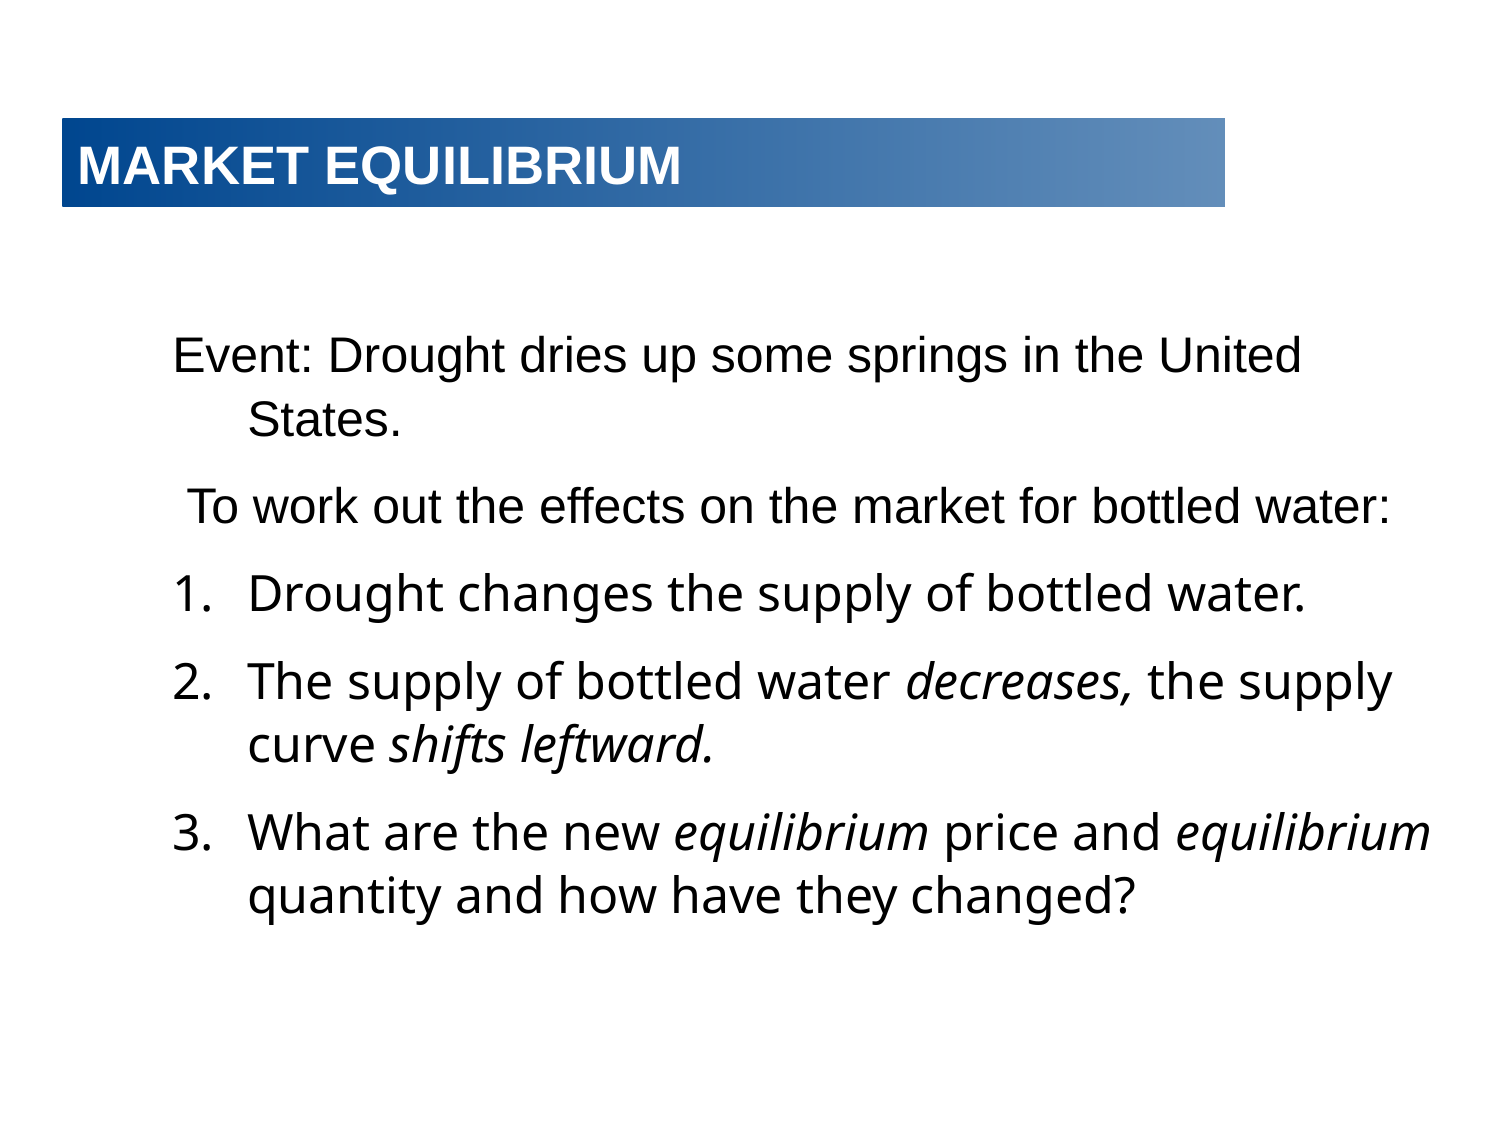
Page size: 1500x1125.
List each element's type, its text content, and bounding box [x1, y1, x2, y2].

list Event: Drought dries up some springs in the United States. To work out the effects on the market for bottled water: Drought changes the supply of bottled water. The supply of bottled water decreases, the supply curve shifts leftward. What are the new equilibrium price and equilibrium quantity and how have they changed? [62, 312, 1463, 1063]
title MARKET EQUILIBRIUM [62, 118, 1226, 207]
